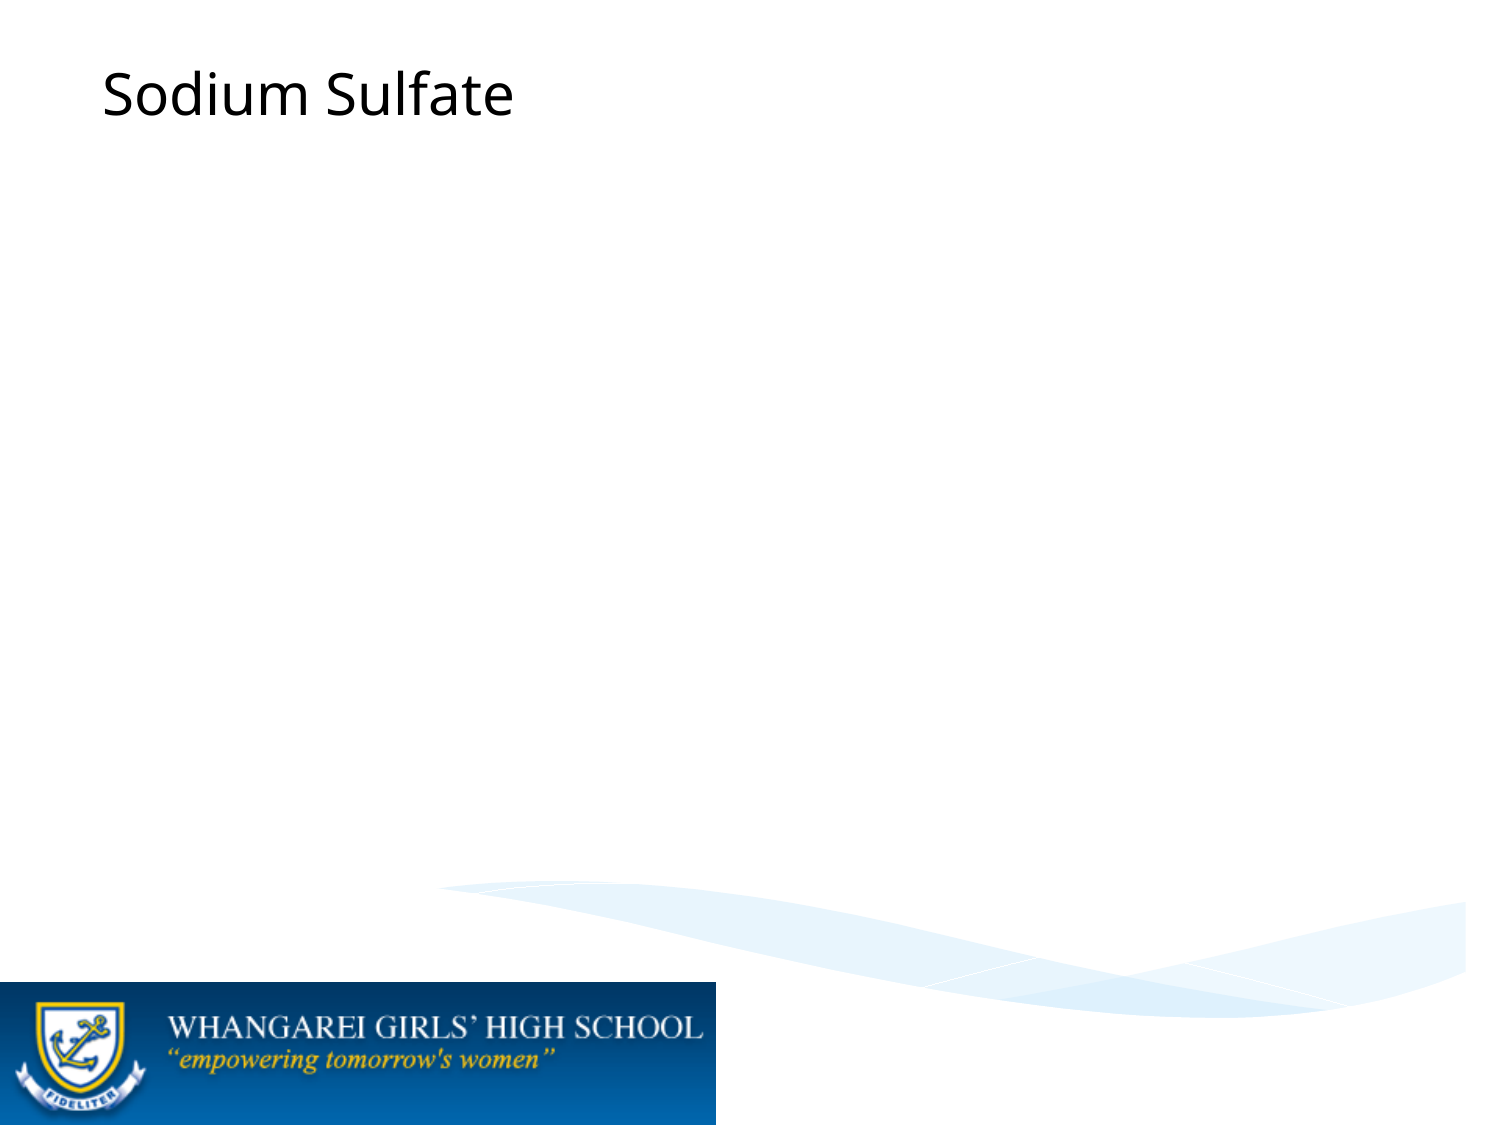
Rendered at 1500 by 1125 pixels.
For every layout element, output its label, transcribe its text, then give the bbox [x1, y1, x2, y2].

picture [0, 982, 716, 1125]
text_box Sodium Sulfate [87, 50, 588, 135]
